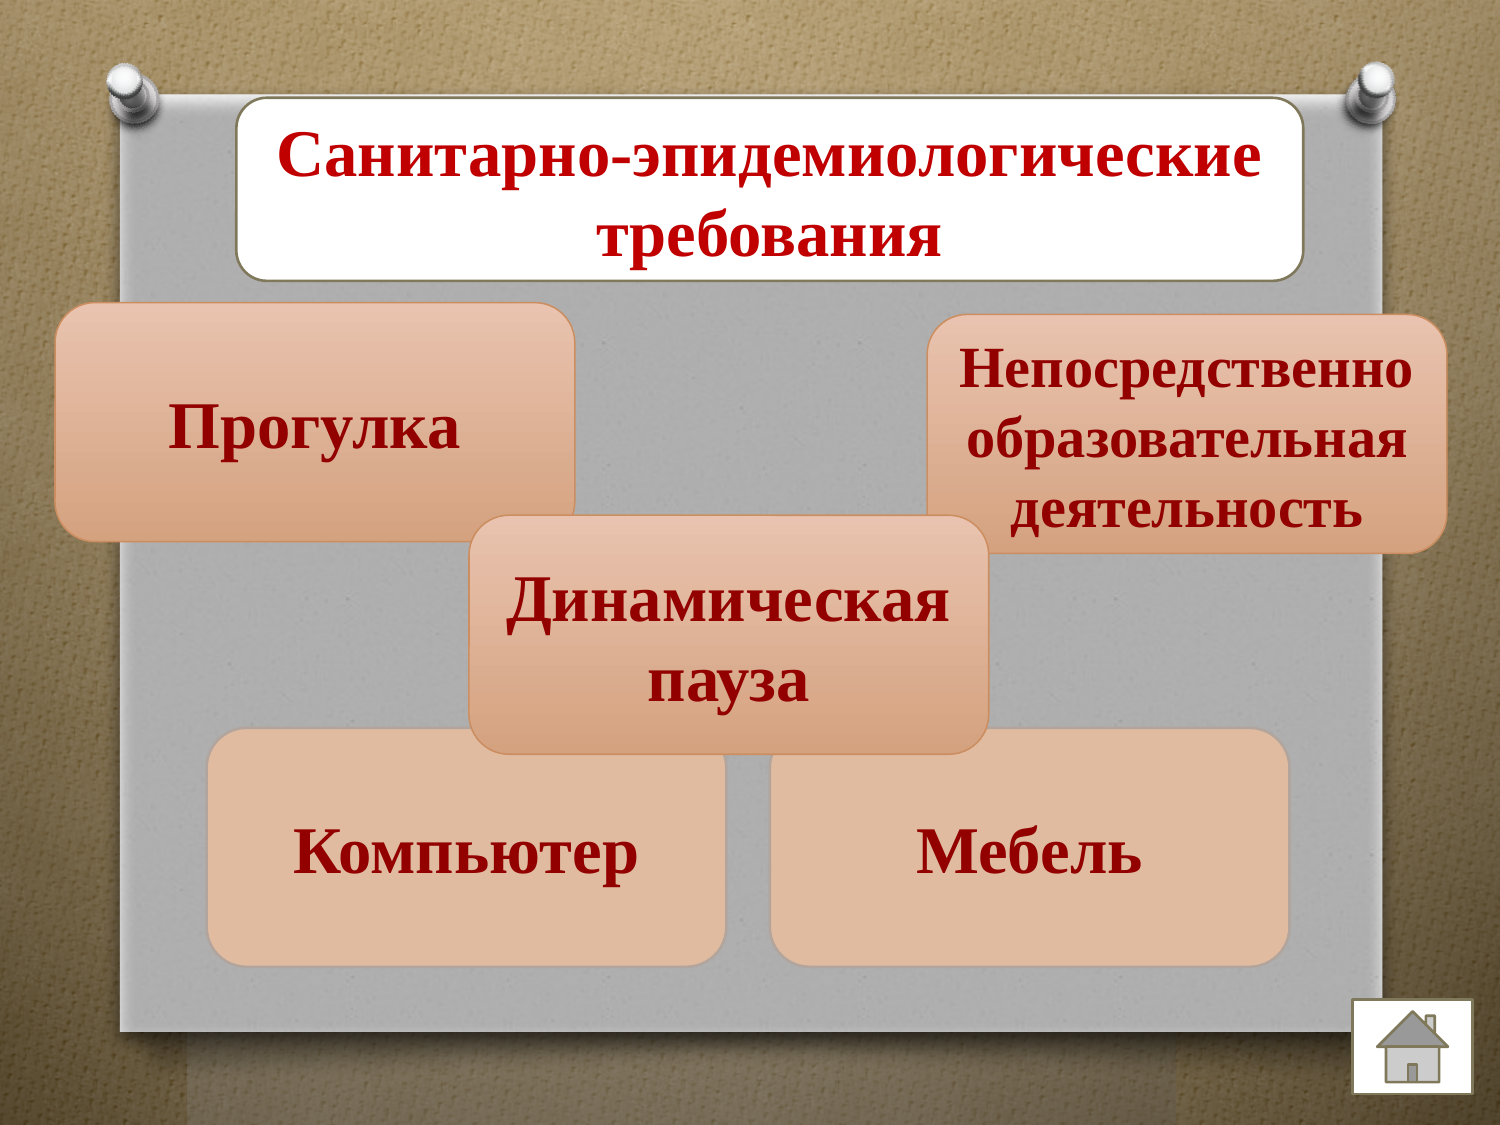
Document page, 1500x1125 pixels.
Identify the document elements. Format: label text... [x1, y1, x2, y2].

text_box Компьютер [205, 726, 728, 969]
text_box Мебель [768, 726, 1291, 969]
picture [75, 29, 198, 153]
text_box Санитарно-эпидемиологические требования [234, 96, 1305, 283]
text_box Динамическая пауза [468, 514, 990, 756]
text_box Непосредственно образовательная деятельность [926, 313, 1448, 555]
picture [1317, 35, 1439, 156]
text_box Прогулка [54, 301, 576, 543]
text_box [1351, 998, 1474, 1095]
